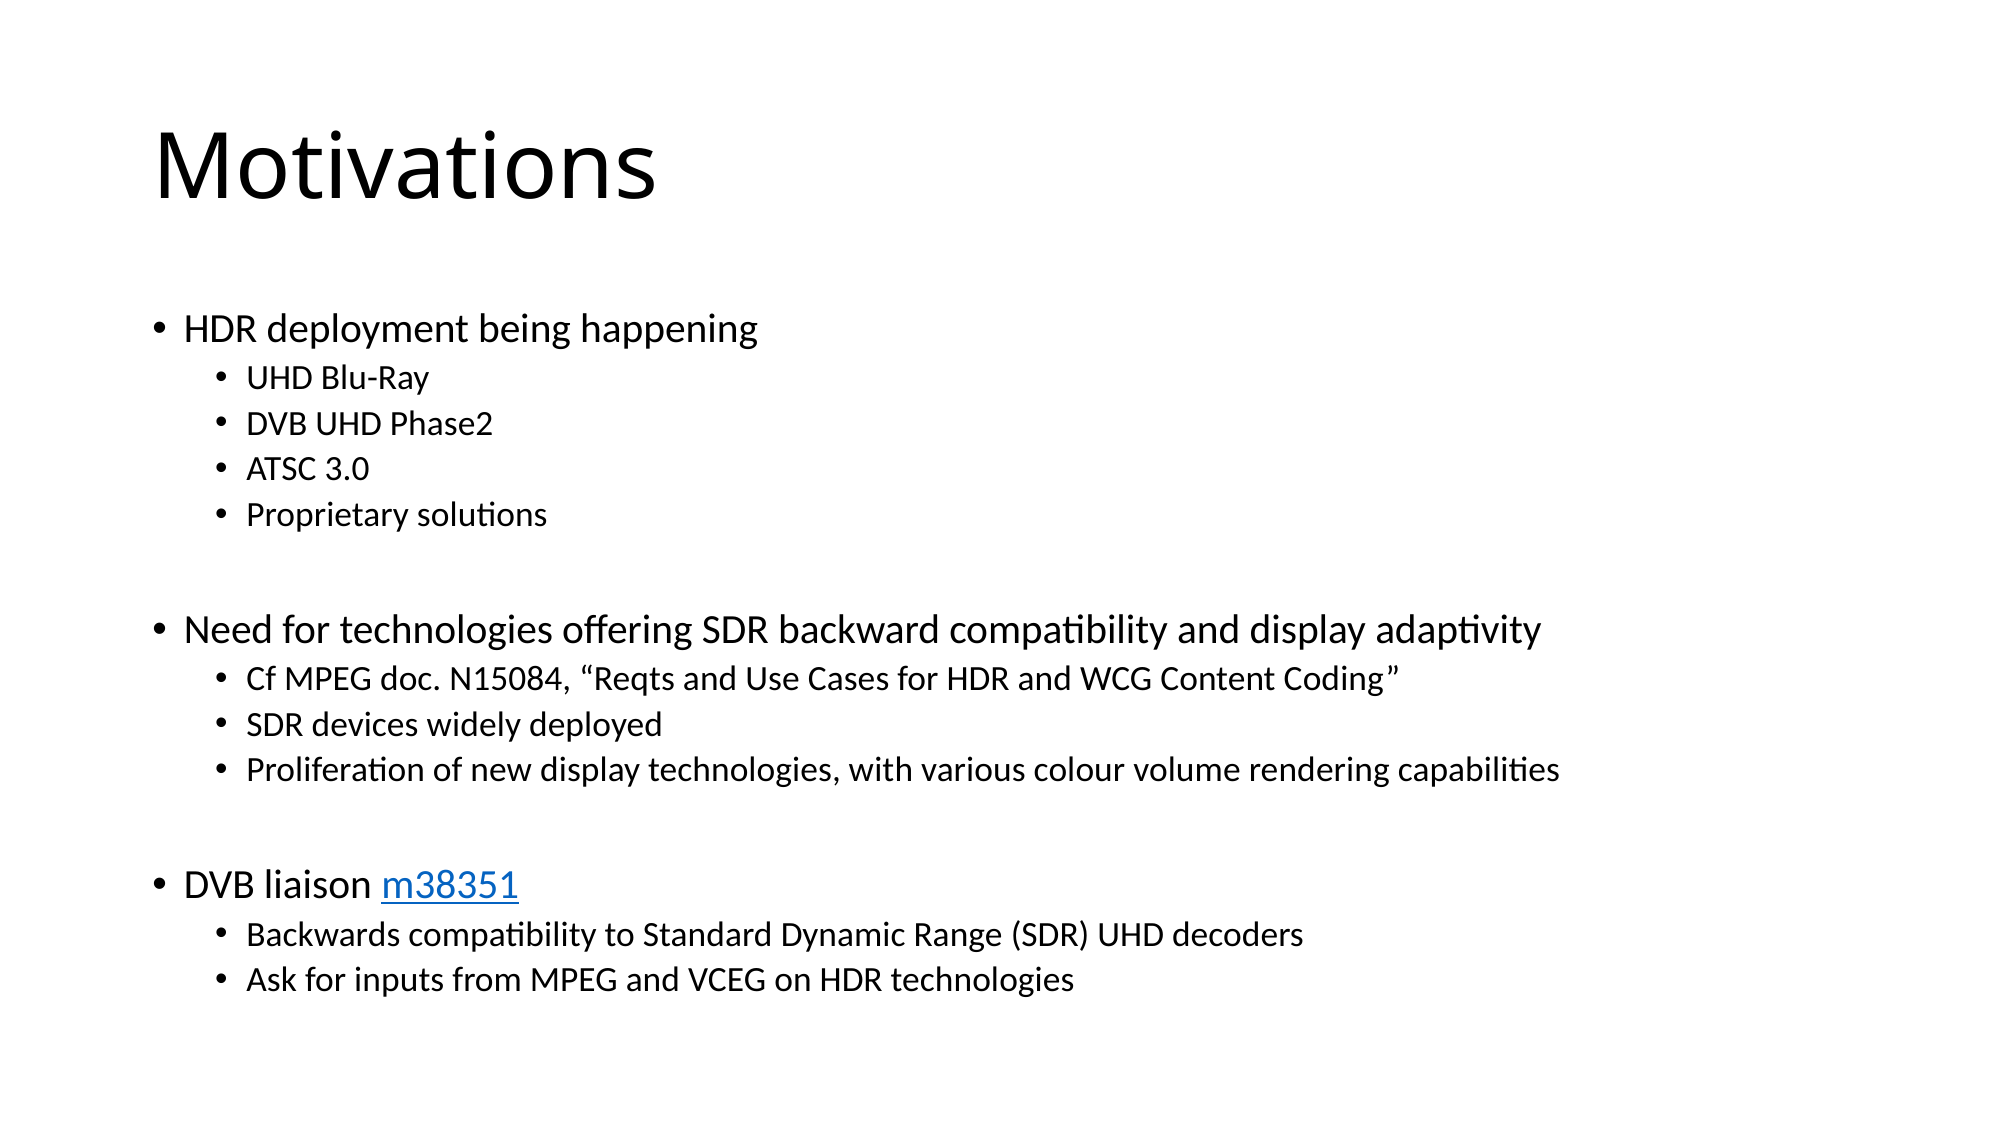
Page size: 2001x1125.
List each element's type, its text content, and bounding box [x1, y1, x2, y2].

list HDR deployment being happening UHD Blu-Ray DVB UHD Phase2 ATSC 3.0 Proprietary solutions Need for technologies offering SDR backward compatibility and display adaptivity Cf MPEG doc. N15084, “Reqts and Use Cases for HDR and WCG Content Coding” SDR devices widely deployed Proliferation of new display technologies, with various colour volume rendering capabilities DVB liaison m38351 Backwards compatibility to Standard Dynamic Range (SDR) UHD decoders Ask for inputs from MPEG and VCEG on HDR technologies [137, 299, 1863, 1014]
title Motivations [137, 59, 1863, 278]
